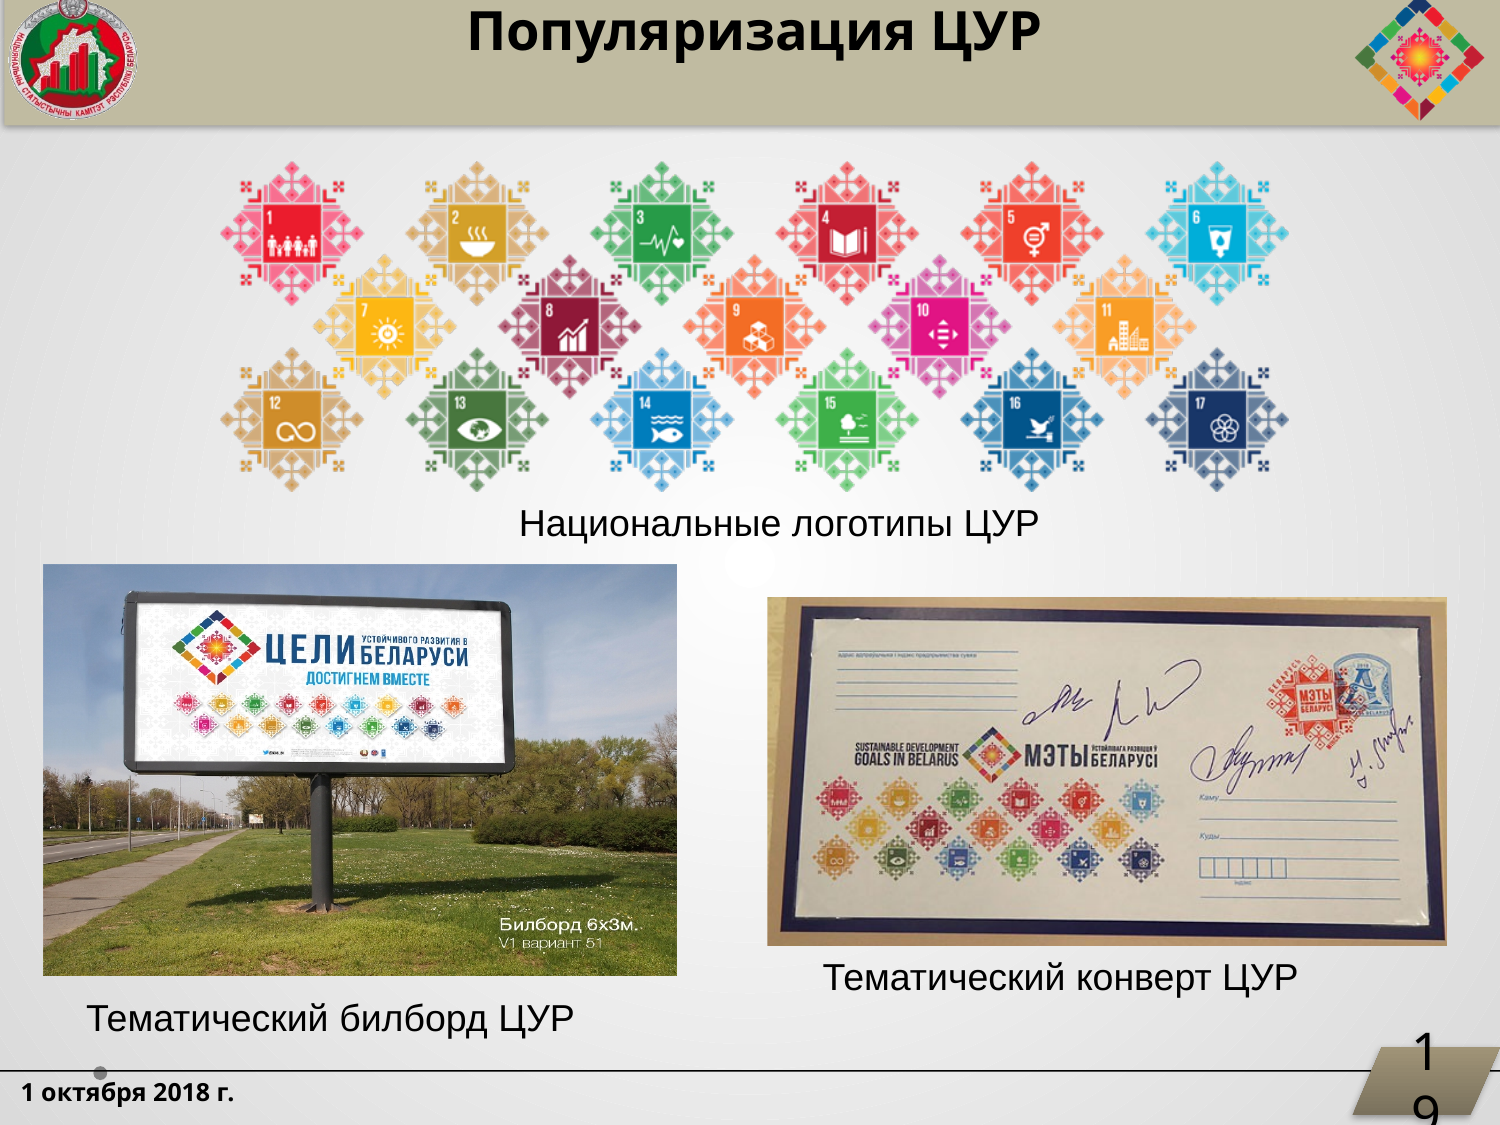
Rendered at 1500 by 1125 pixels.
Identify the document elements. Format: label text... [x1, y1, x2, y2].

picture [7, 0, 141, 121]
text_box Популяризация ЦУР [1489, 0, 1500, 126]
text_box Тематический билборд ЦУР [27, 986, 634, 1046]
text_box 19 [1352, 1046, 1500, 1116]
text_box Национальные логотипы ЦУР [360, 500, 1199, 552]
picture [766, 597, 1448, 947]
text_box Тематический конверт ЦУР [757, 945, 1364, 1006]
picture [43, 563, 677, 977]
picture [219, 161, 1290, 492]
picture [1352, 0, 1486, 124]
text_box Популяризация ЦУР [143, 0, 1348, 126]
text_box 1 октября 2018 г. [5, 1068, 301, 1114]
